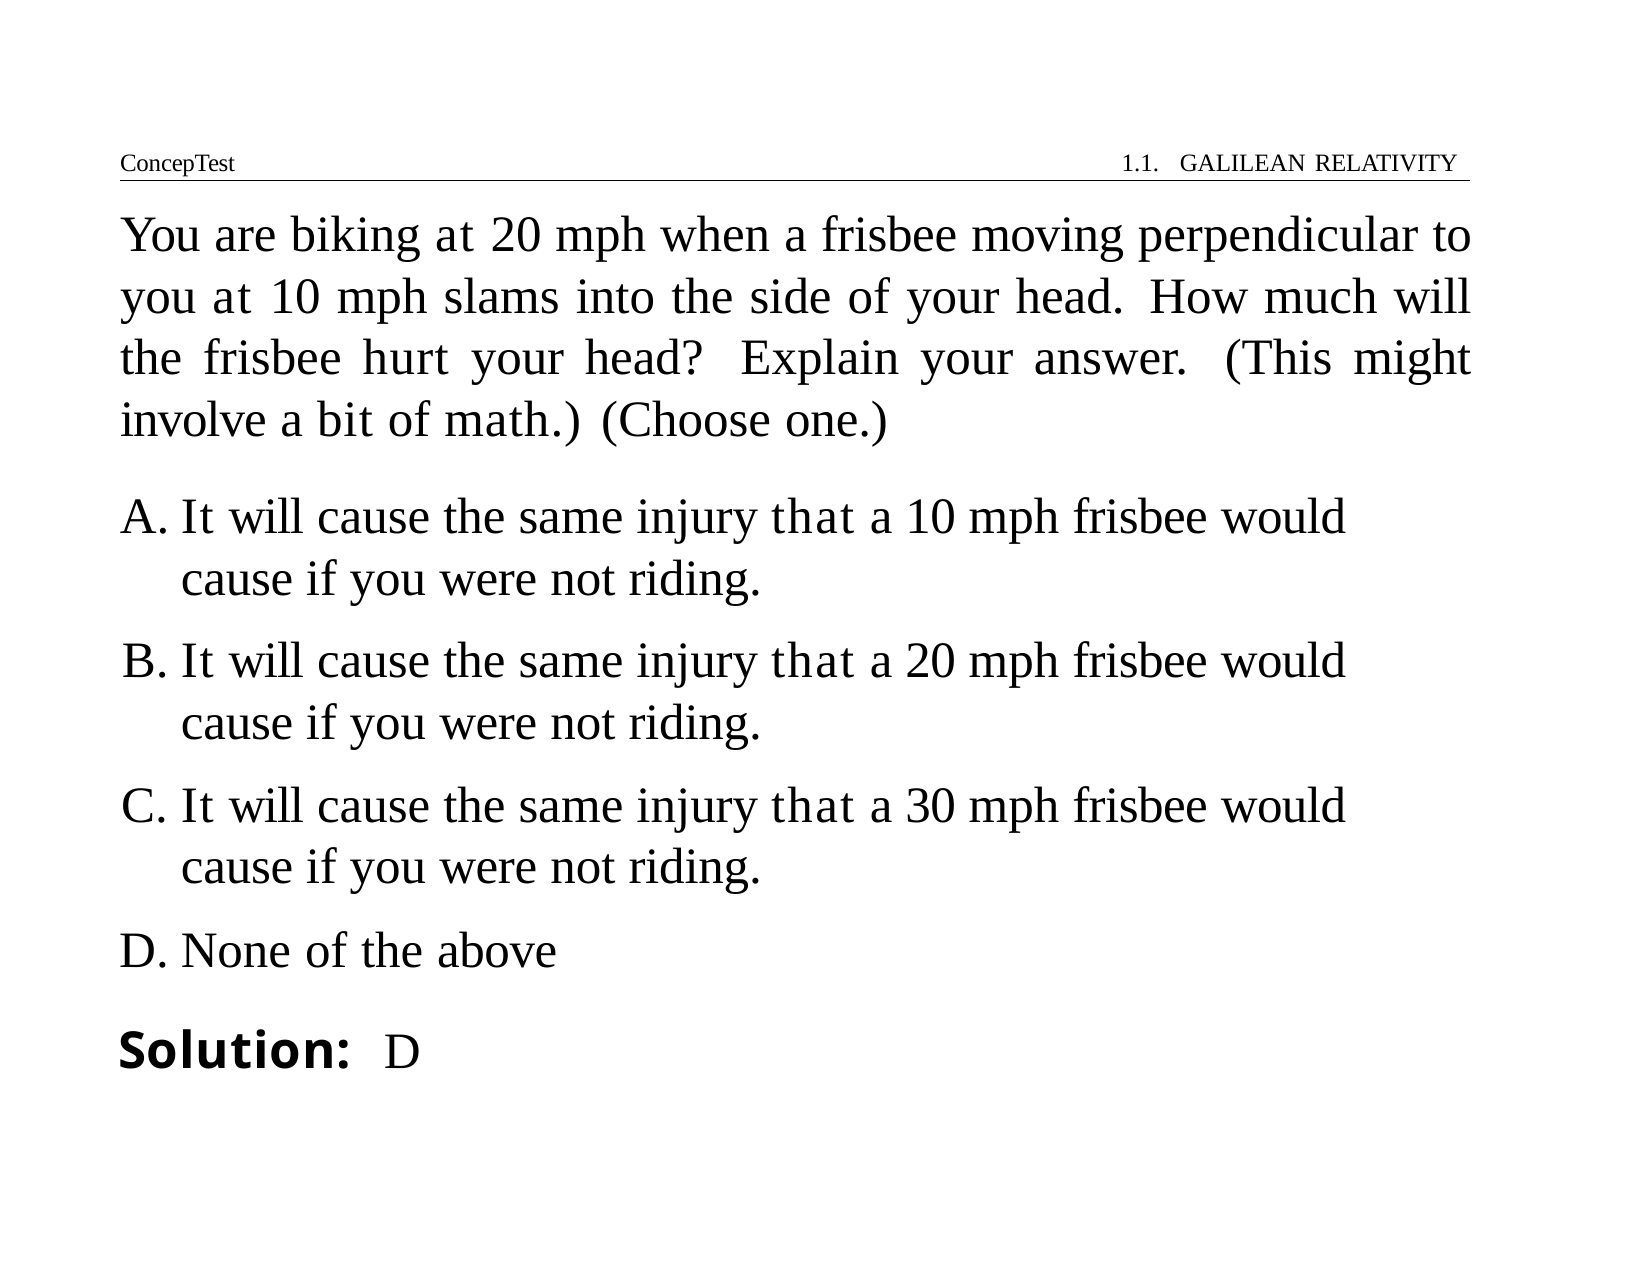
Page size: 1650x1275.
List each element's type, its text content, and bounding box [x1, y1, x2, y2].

title You are biking at 20 mph when a frisbee moving perpendicular to you at 10 mph slams into the side of your head. How much will the frisbee hurt your head? Explain your answer. (This might involve a bit of math.) (Choose one.) [117, 198, 1473, 447]
text_box ConcepTest 1.1. GALILEAN RELATIVITY [117, 144, 1473, 176]
text_box It will cause the same injury that a 10 mph frisbee would cause if you were not riding. It will cause the same injury that a 20 mph frisbee would cause if you were not riding. It will cause the same injury that a 30 mph frisbee would cause if you were not riding. None of the above Solution: D [116, 480, 1473, 1079]
